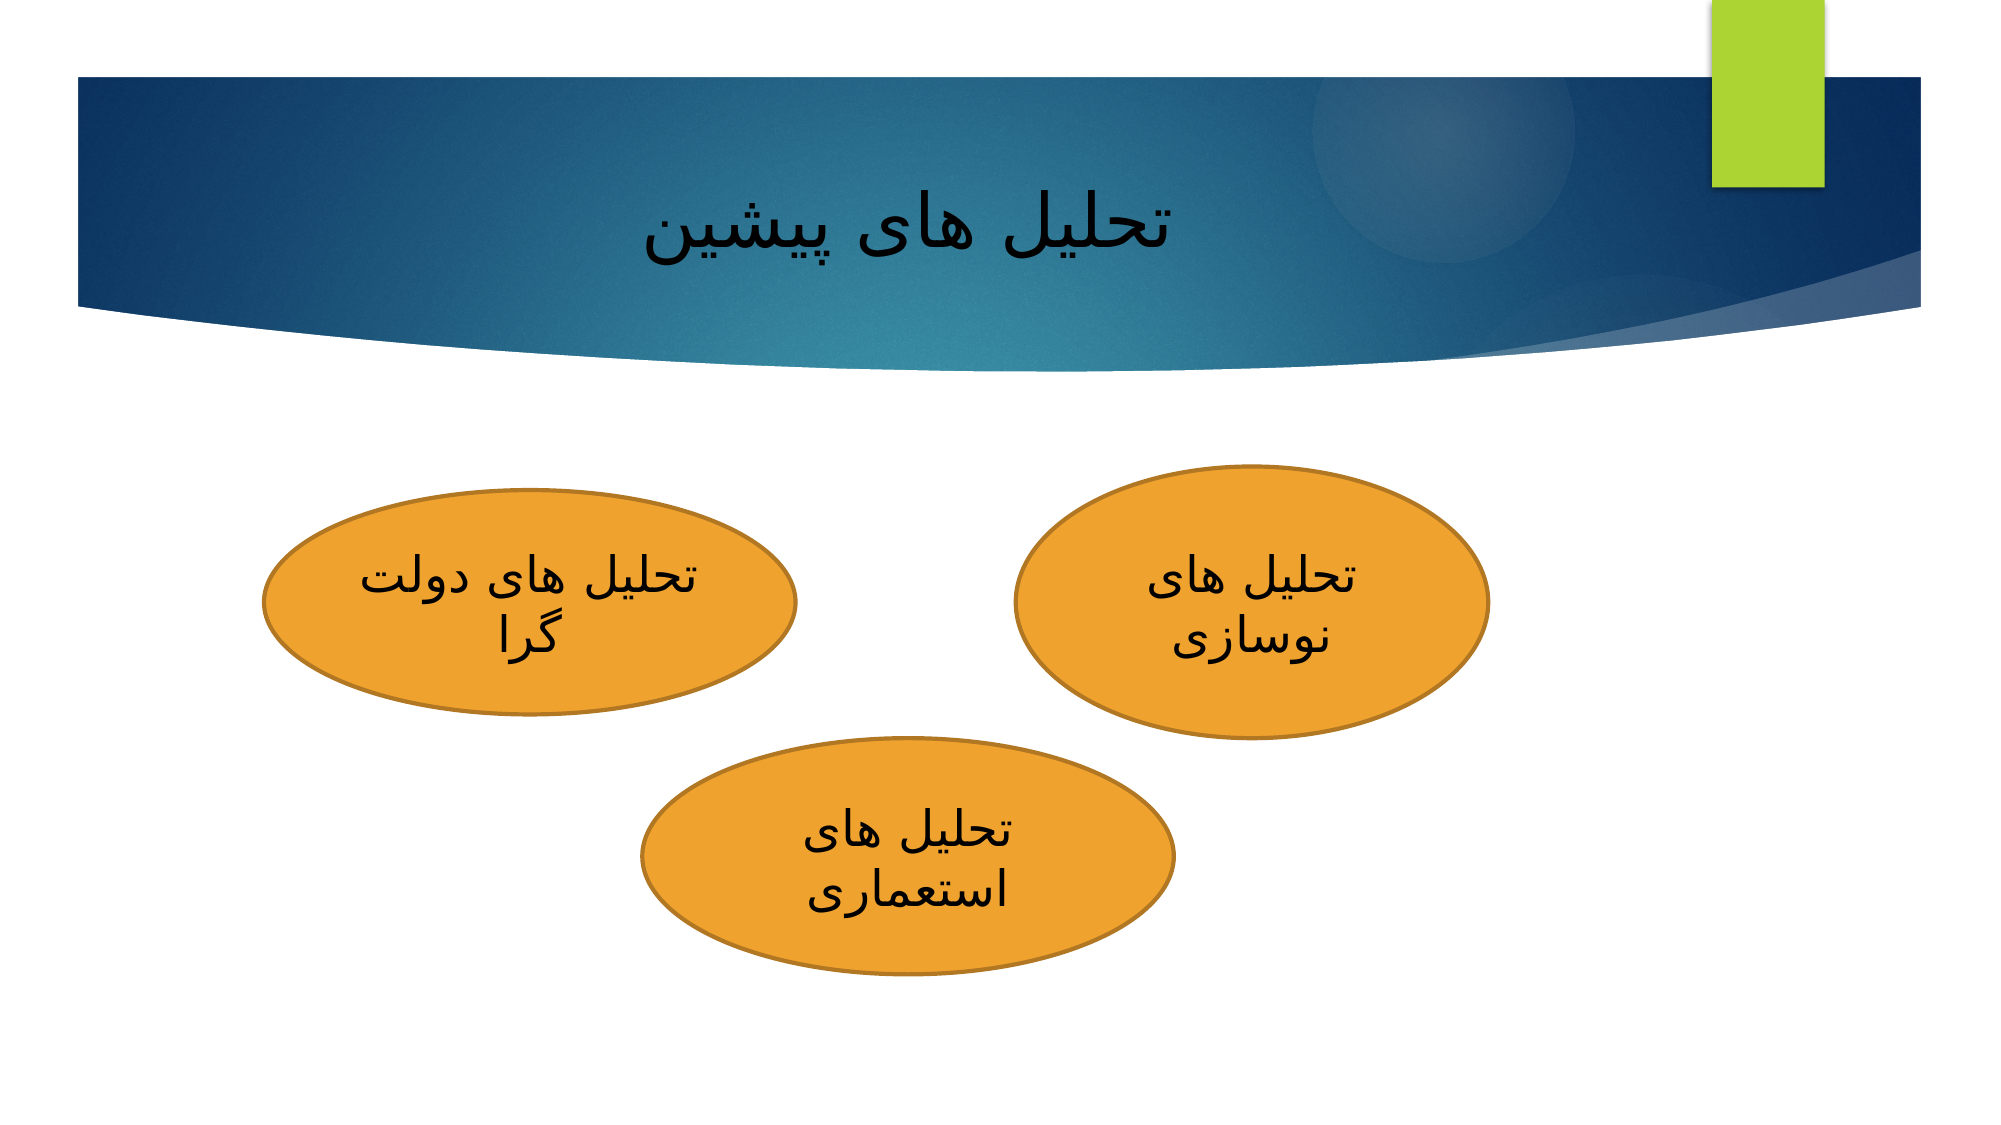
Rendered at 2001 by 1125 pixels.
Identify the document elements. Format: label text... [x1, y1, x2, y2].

text_box تحلیل های نوسازی [1015, 466, 1489, 739]
title تحلیل های پیشین [189, 159, 1627, 276]
text_box تحلیل های استعماری [642, 738, 1174, 975]
text_box تحلیل های دولت گرا [263, 490, 796, 715]
